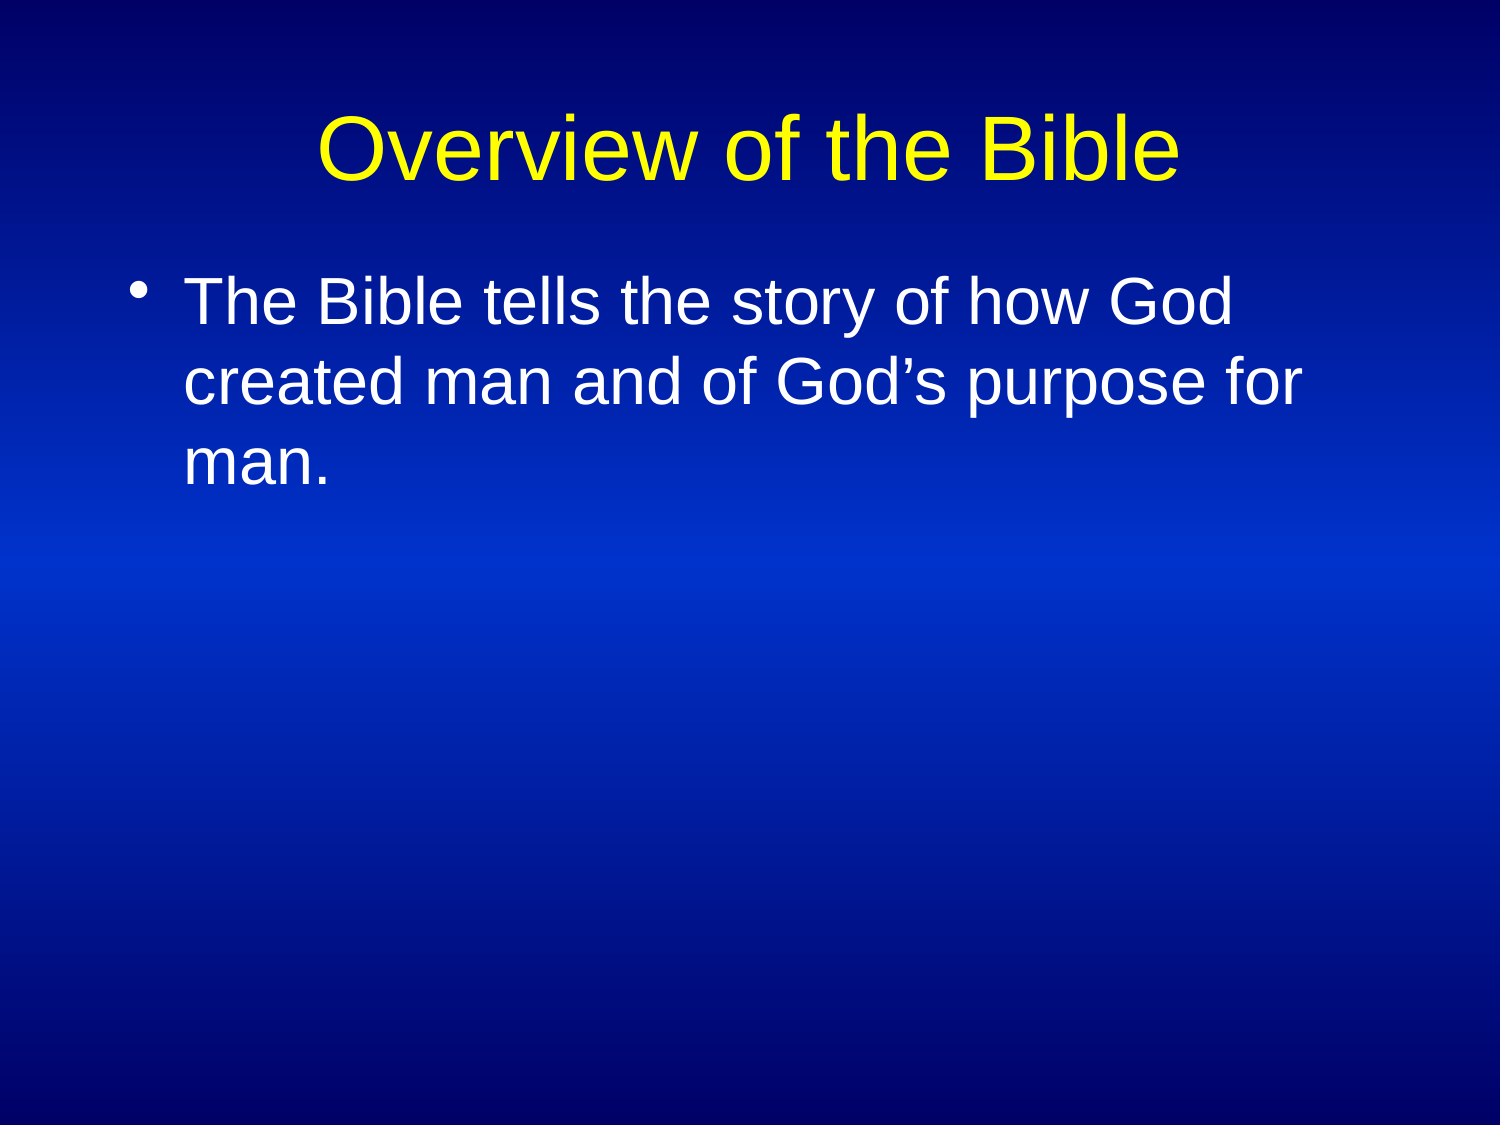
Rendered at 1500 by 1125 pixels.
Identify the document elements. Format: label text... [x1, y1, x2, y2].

list The Bible tells the story of how God created man and of God’s purpose for man. [112, 249, 1388, 1063]
title Overview of the Bible [112, 50, 1388, 238]
